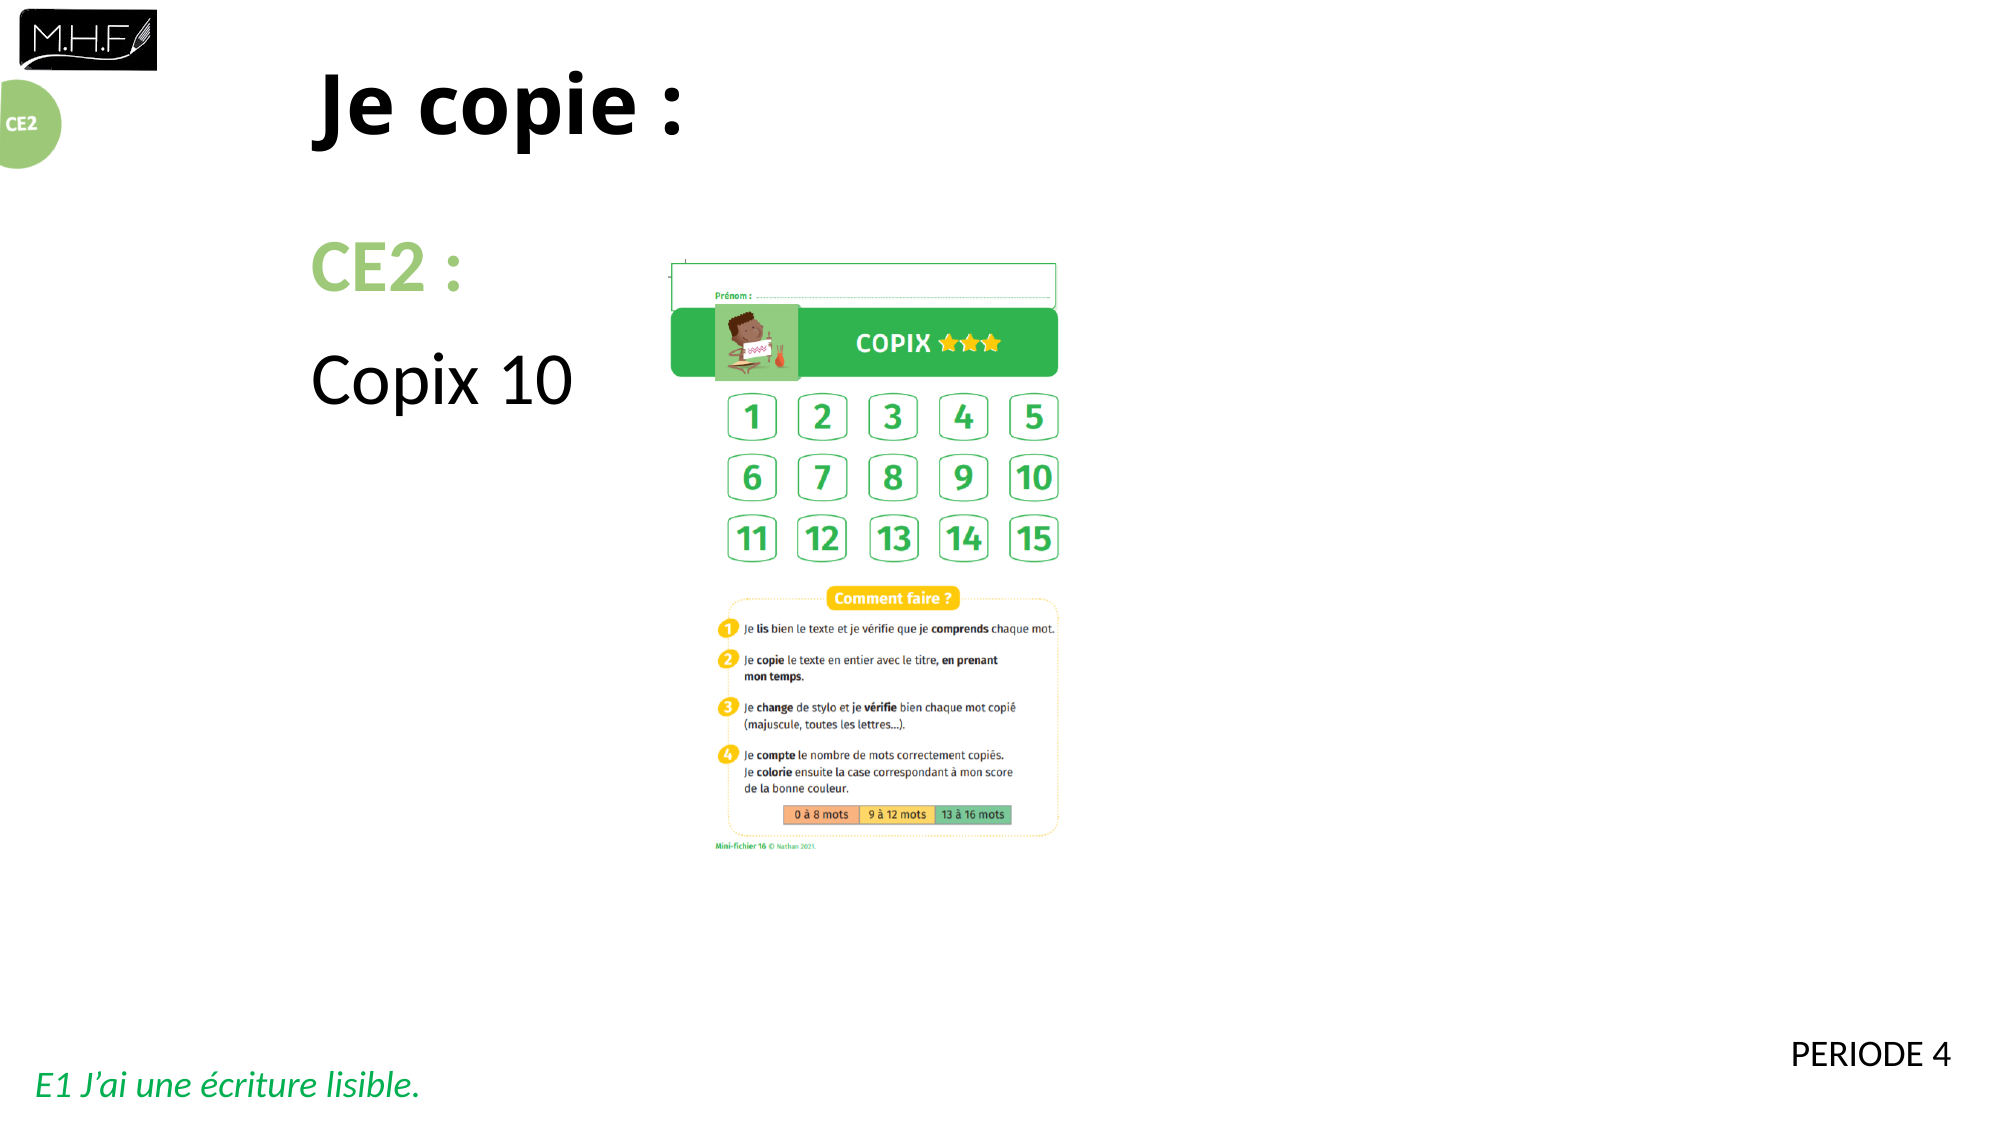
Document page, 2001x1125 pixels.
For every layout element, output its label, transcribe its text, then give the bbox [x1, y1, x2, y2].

text_box E1 J’ai une écriture lisible. [19, 1052, 646, 1125]
text_box CE2 : Copix 10 [297, 203, 1194, 519]
text_box PERIODE 4 [1362, 1021, 1967, 1082]
picture [668, 258, 1084, 857]
picture [0, 7, 157, 207]
text_box Je copie : [303, 7, 1549, 208]
